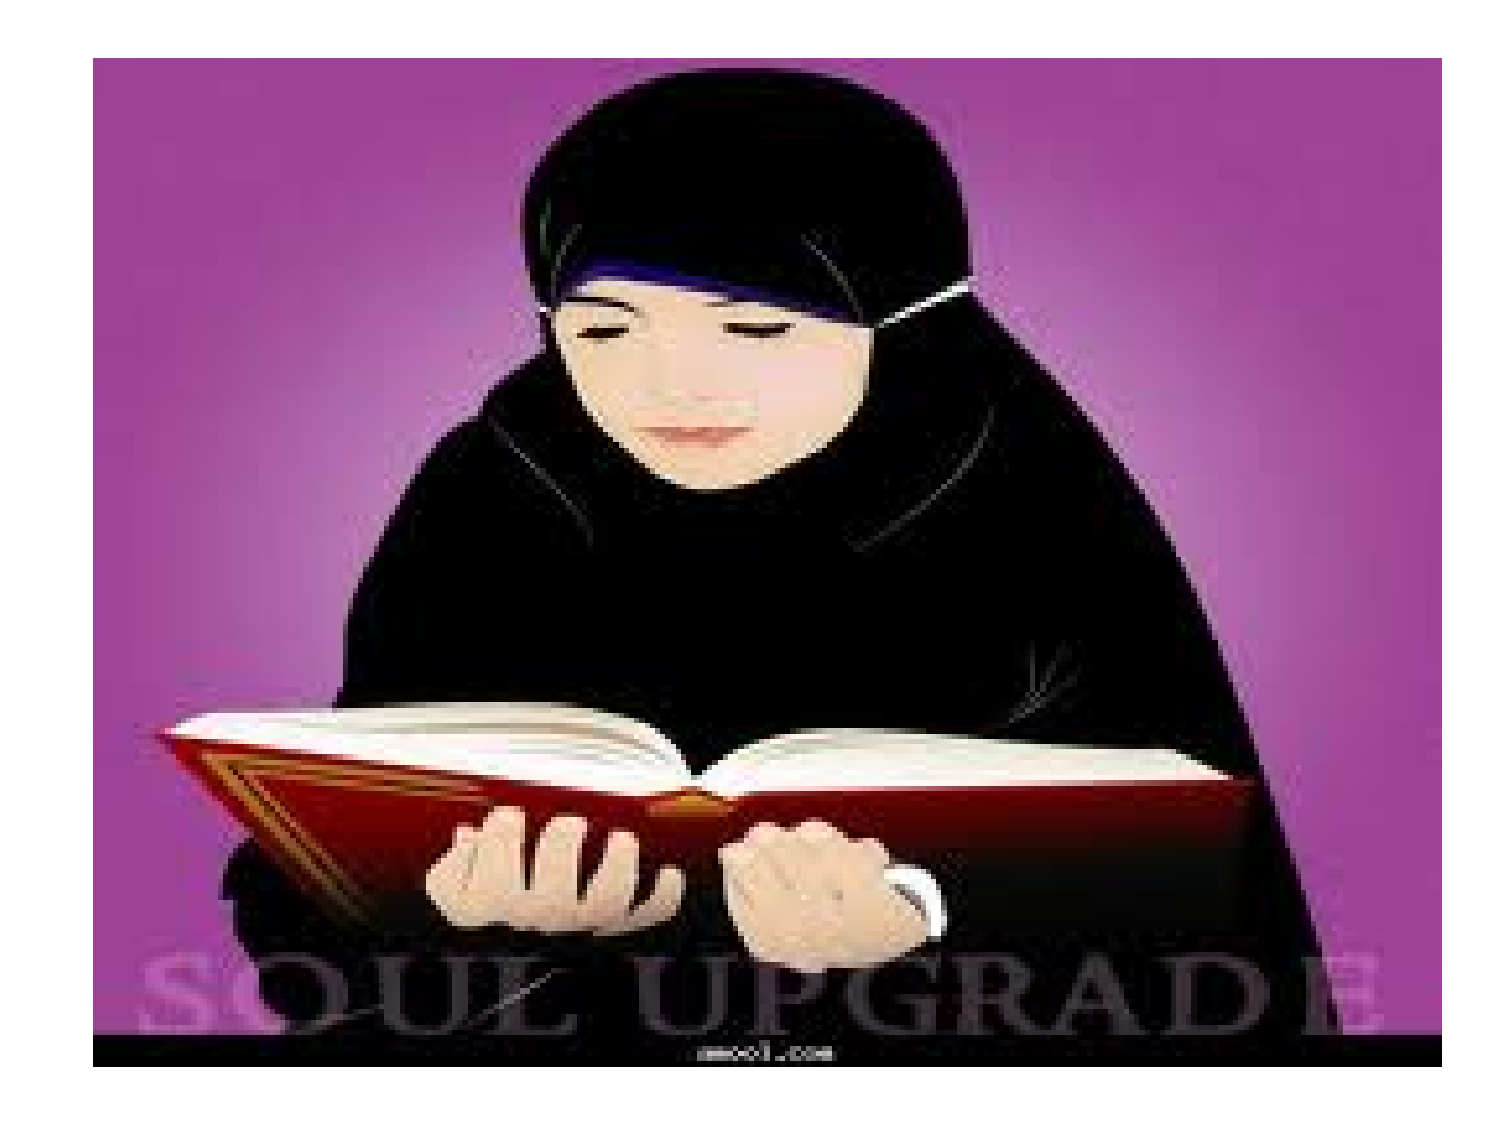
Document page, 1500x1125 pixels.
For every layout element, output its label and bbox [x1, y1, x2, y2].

list [93, 58, 1442, 1067]
